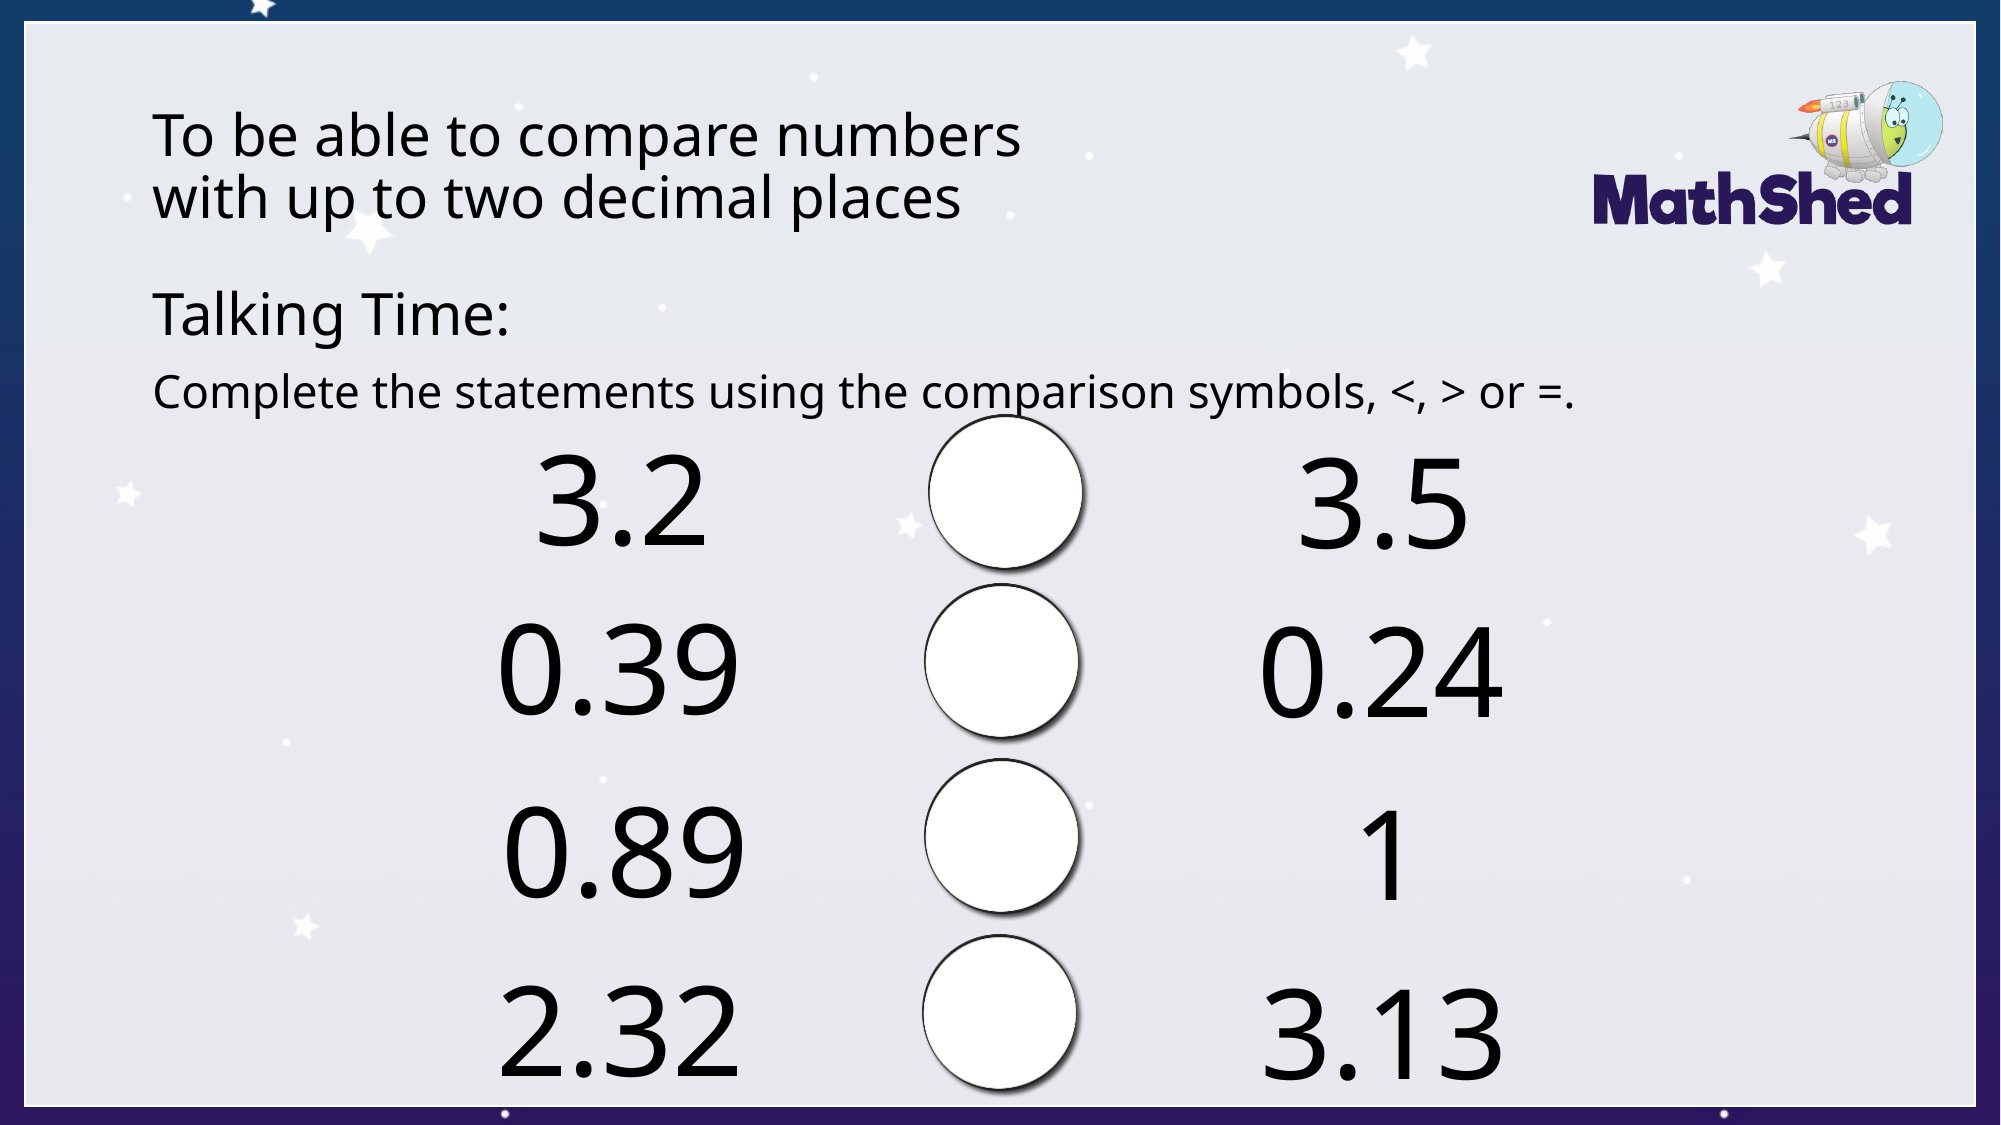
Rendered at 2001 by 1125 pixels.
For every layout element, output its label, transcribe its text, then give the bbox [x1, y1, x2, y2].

title To be able to compare numbers with up to two decimal places [137, 59, 1578, 277]
text_box 3.13 [1245, 946, 1523, 1112]
text_box 3.5 [1281, 416, 1489, 582]
text_box 2.32 [481, 943, 759, 1109]
text_box 3.2 [519, 413, 726, 579]
text_box 0.39 [480, 581, 758, 747]
picture [0, 0, 2001, 1125]
text_box 1 [1337, 767, 1440, 933]
list Talking Time: Complete the statements using the comparison symbols, <, > or =. [137, 277, 1863, 992]
text_box 0.24 [1242, 585, 1520, 750]
text_box 0.89 [486, 764, 765, 930]
